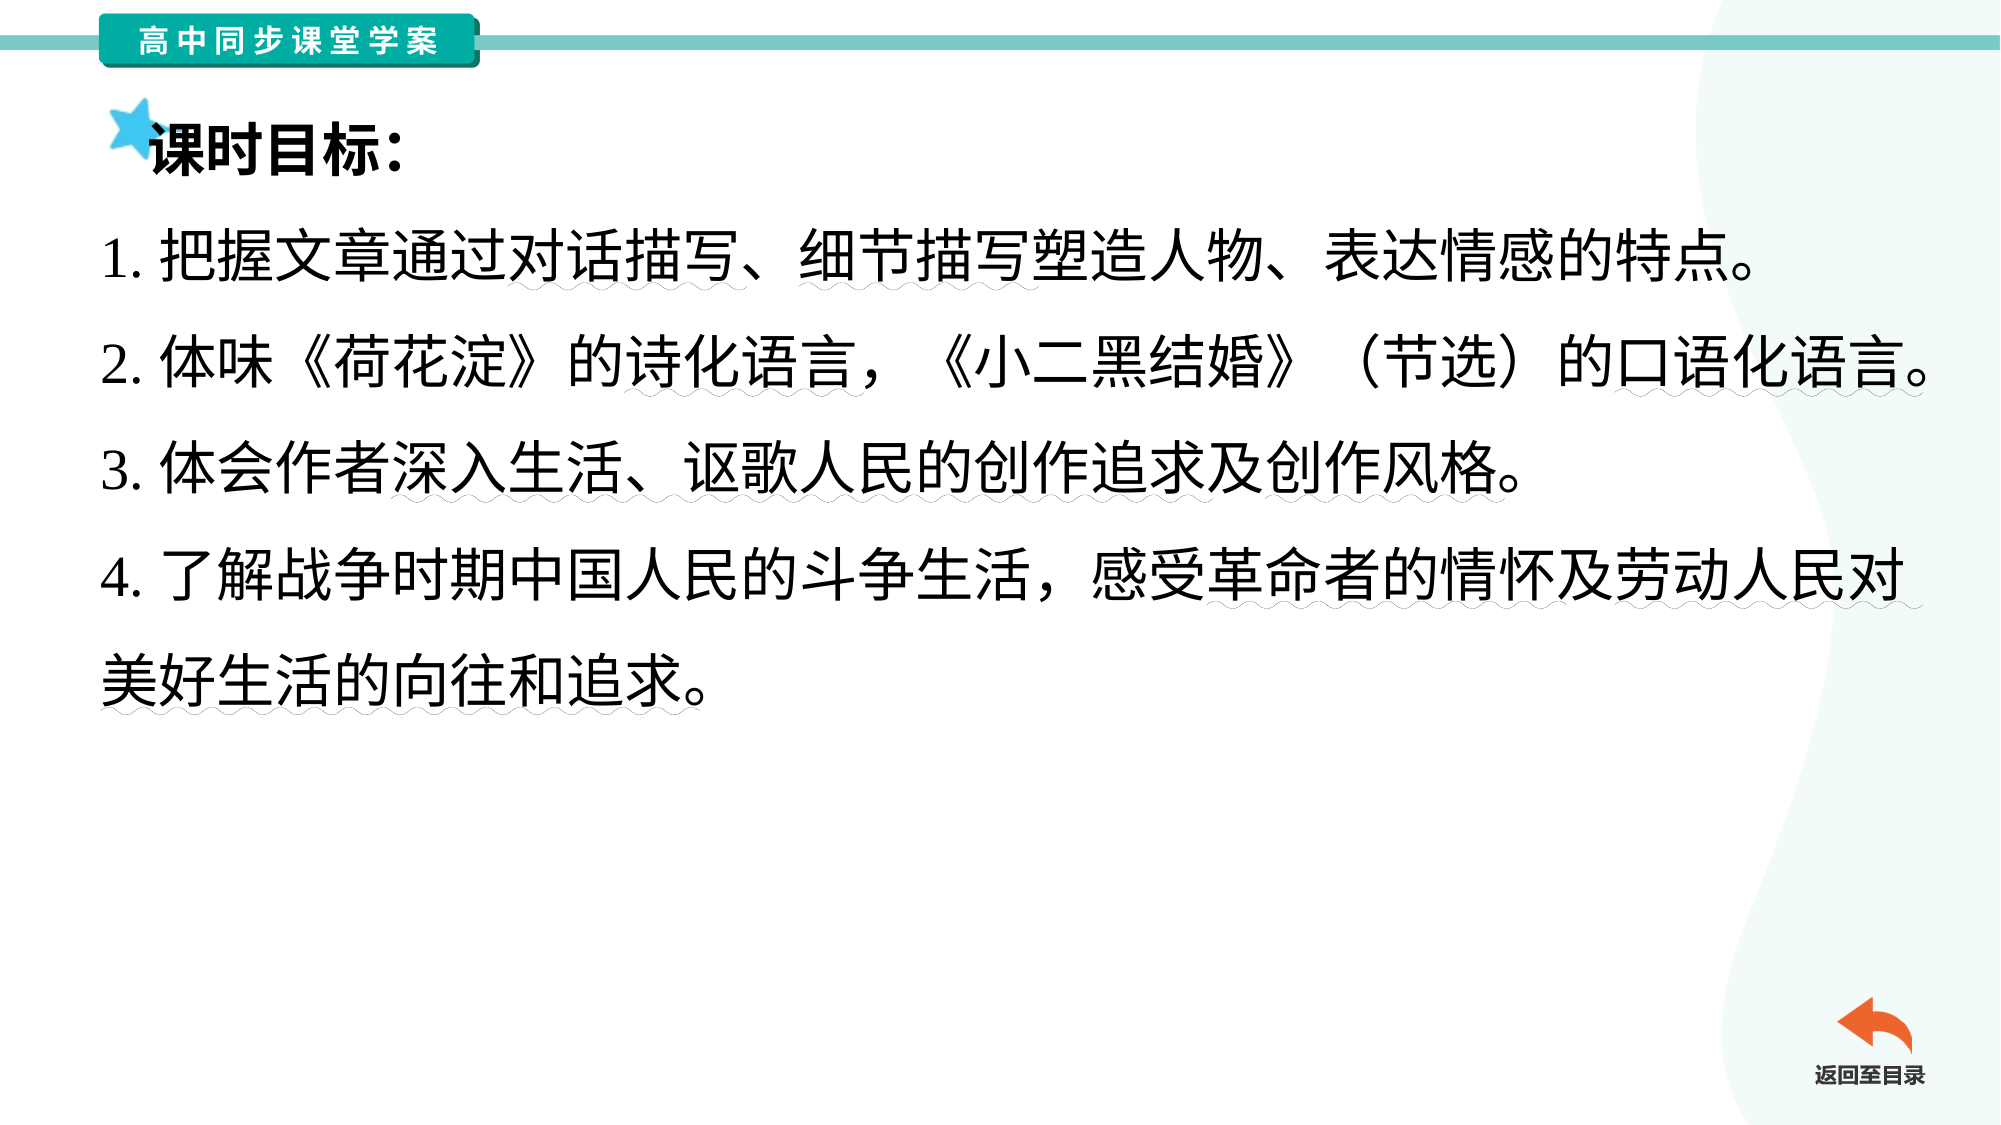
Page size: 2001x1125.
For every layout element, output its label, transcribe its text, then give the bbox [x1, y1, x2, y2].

text_box 课时目标： 1.把握文章通过对话描写、细节描写塑造人物、表达情感的特点。 2.体味《荷花淀》的诗化语言，《小二黑结婚》（节选）的口语化语言。 3.体会作者深入生活、讴歌人民的创作追求及创作风格。 4.了解战争时期中国人民的斗争生活，感受革命者的情怀及劳动人民对 美好生活的向往和追求。 [100, 76, 1899, 715]
picture [0, 0, 2000, 1125]
